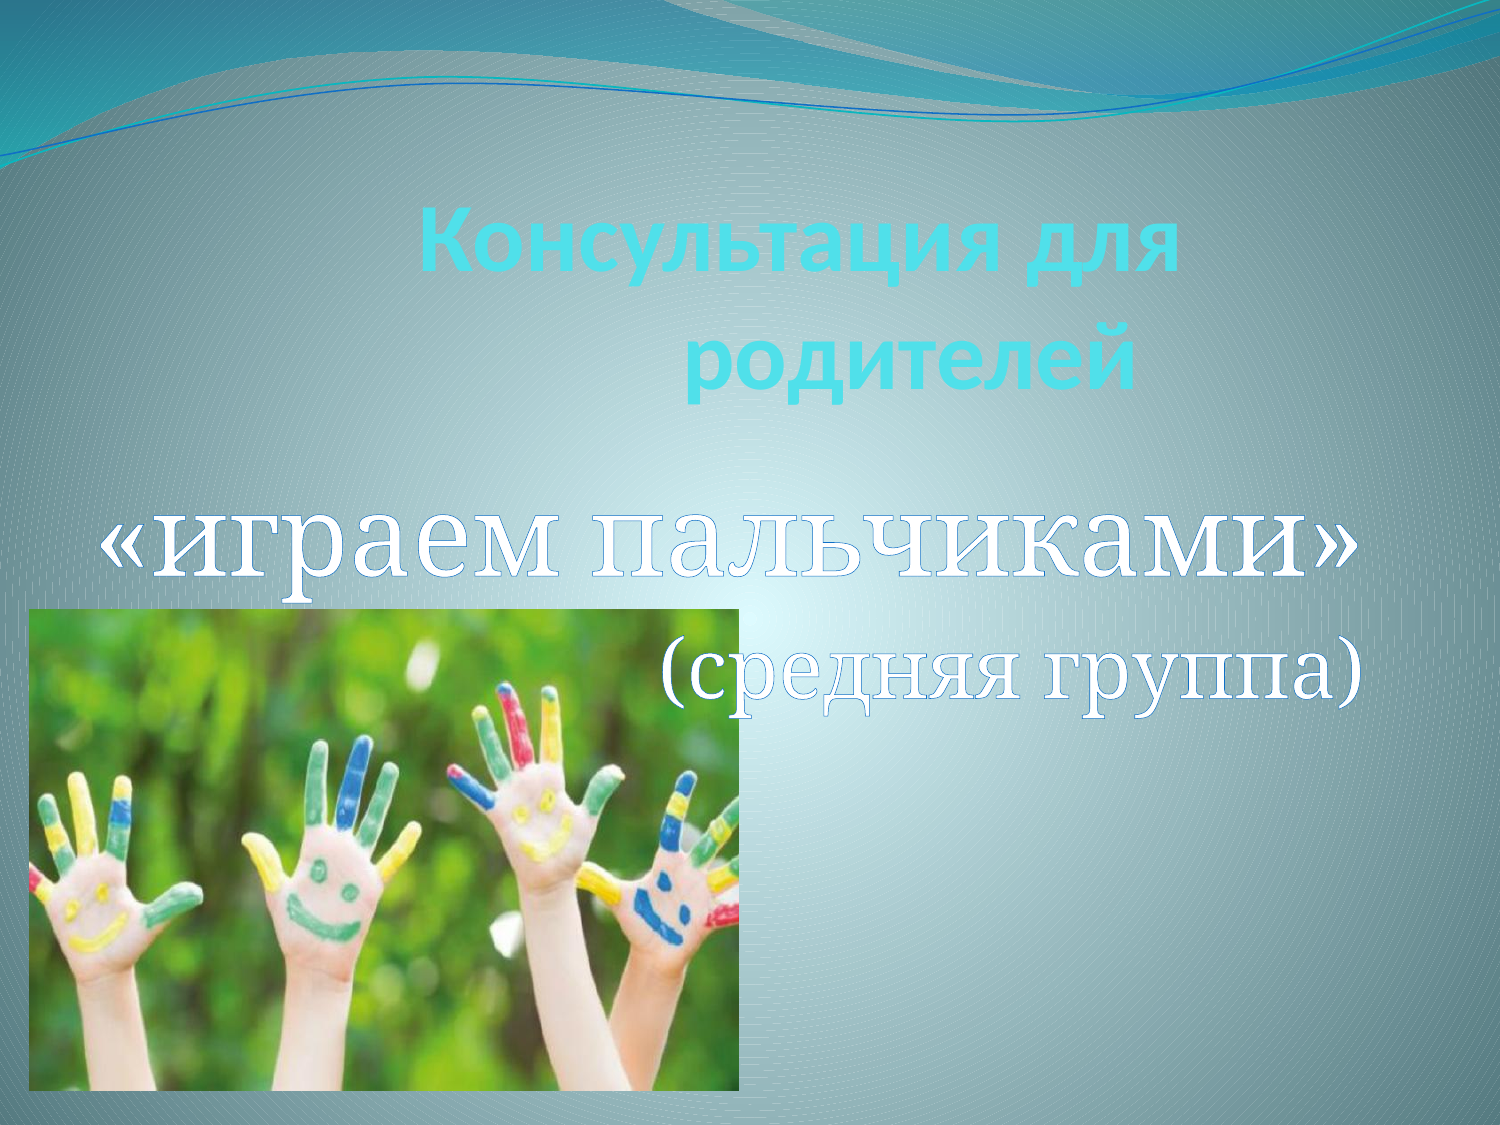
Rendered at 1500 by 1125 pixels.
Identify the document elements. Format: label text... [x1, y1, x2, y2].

subtitle «играем пальчиками» (средняя группа) [87, 456, 1376, 818]
picture [29, 609, 739, 1091]
title Консультация для родителей [230, 172, 1188, 409]
